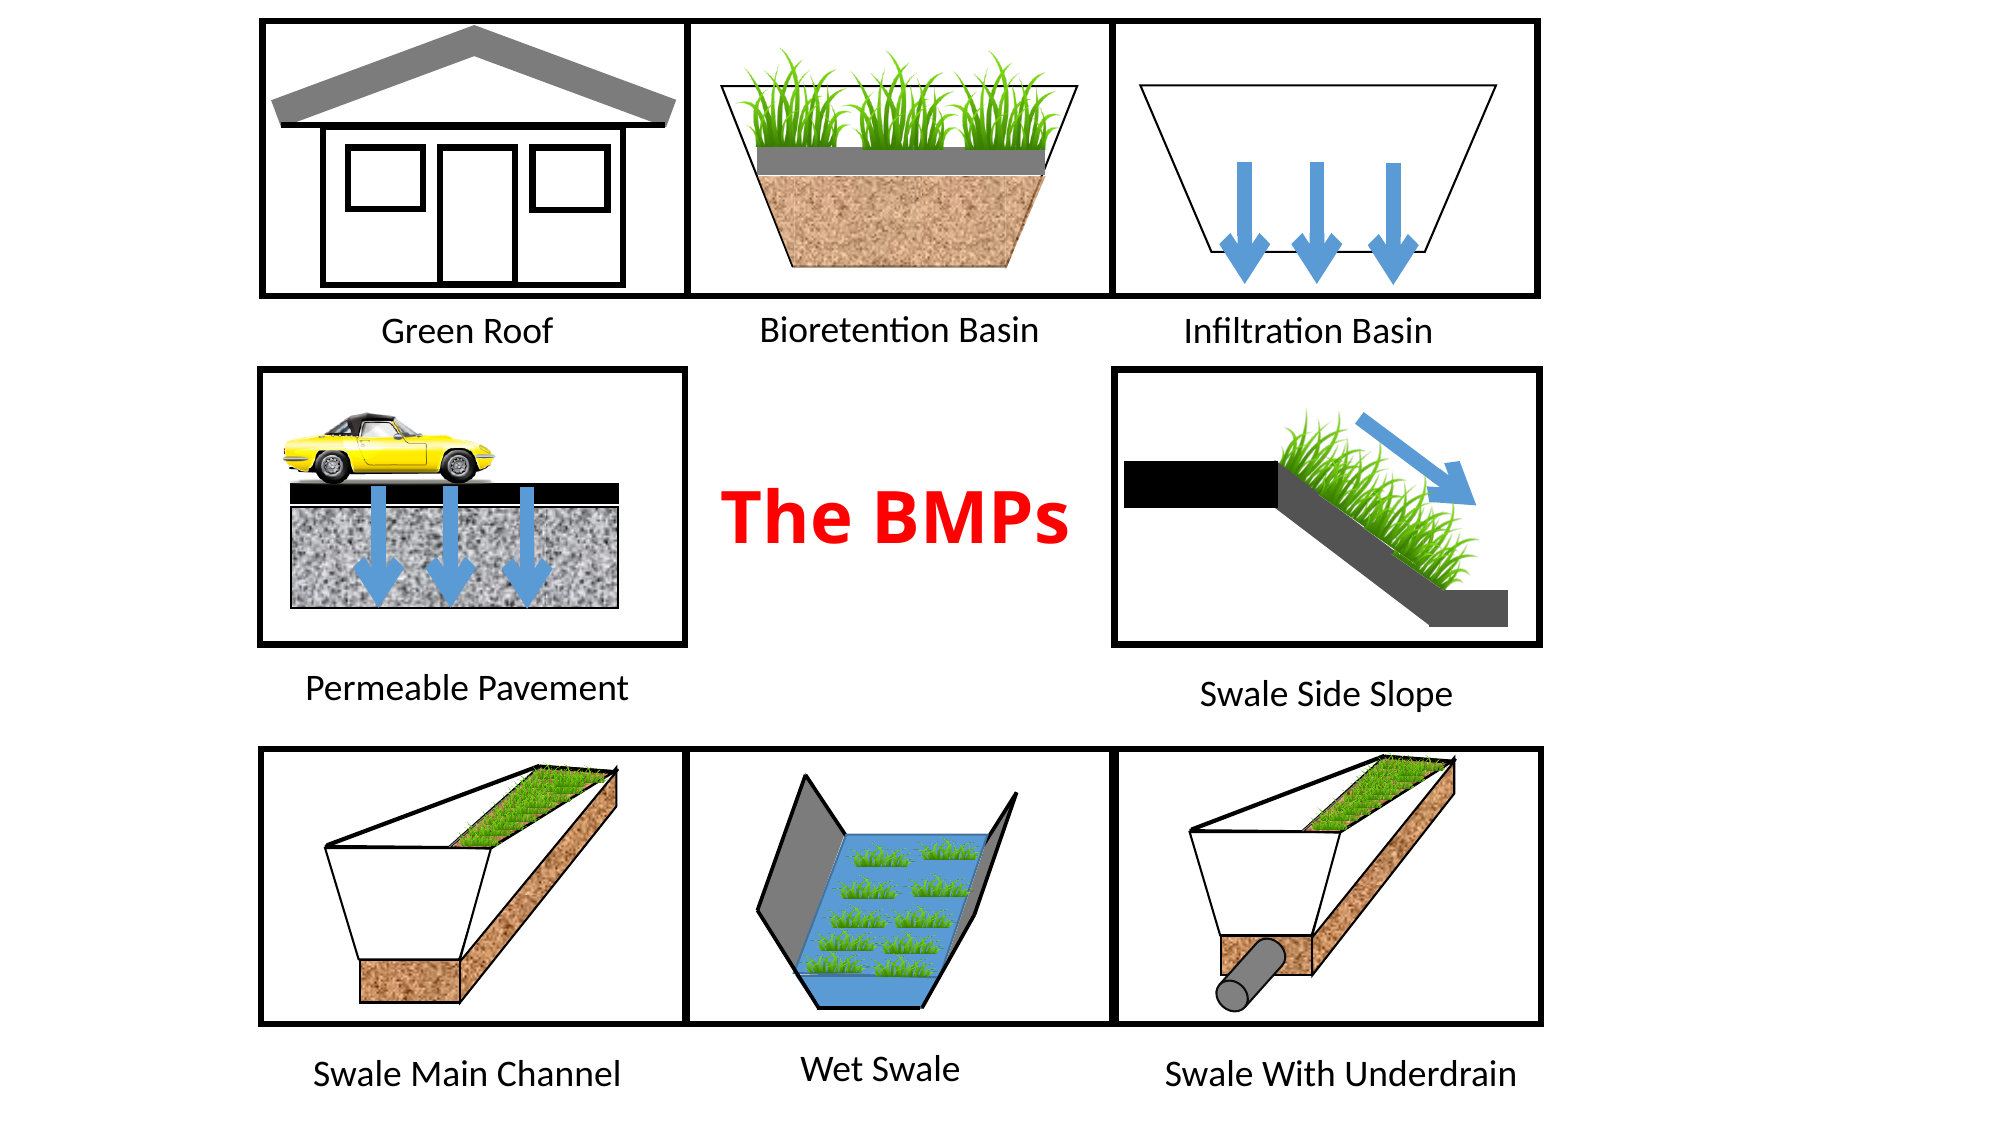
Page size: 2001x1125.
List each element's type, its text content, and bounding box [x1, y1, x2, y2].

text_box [1114, 369, 1540, 645]
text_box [260, 748, 686, 1024]
text_box The BMPs [704, 421, 1088, 609]
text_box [687, 20, 1112, 296]
text_box Swale Side Slope [1185, 661, 1469, 722]
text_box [260, 369, 686, 645]
text_box Bioretention Basin [744, 299, 1056, 358]
text_box Green Roof [366, 298, 569, 359]
text_box Permeable Pavement [290, 655, 645, 716]
text_box Infiltration Basin [1168, 299, 1449, 359]
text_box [687, 749, 1113, 1025]
text_box Swale With Underdrain [1150, 1041, 1533, 1102]
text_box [1112, 20, 1538, 296]
text_box Swale Main Channel [298, 1041, 637, 1102]
text_box Wet Swale [785, 1036, 976, 1097]
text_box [1116, 749, 1542, 1025]
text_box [262, 20, 687, 296]
